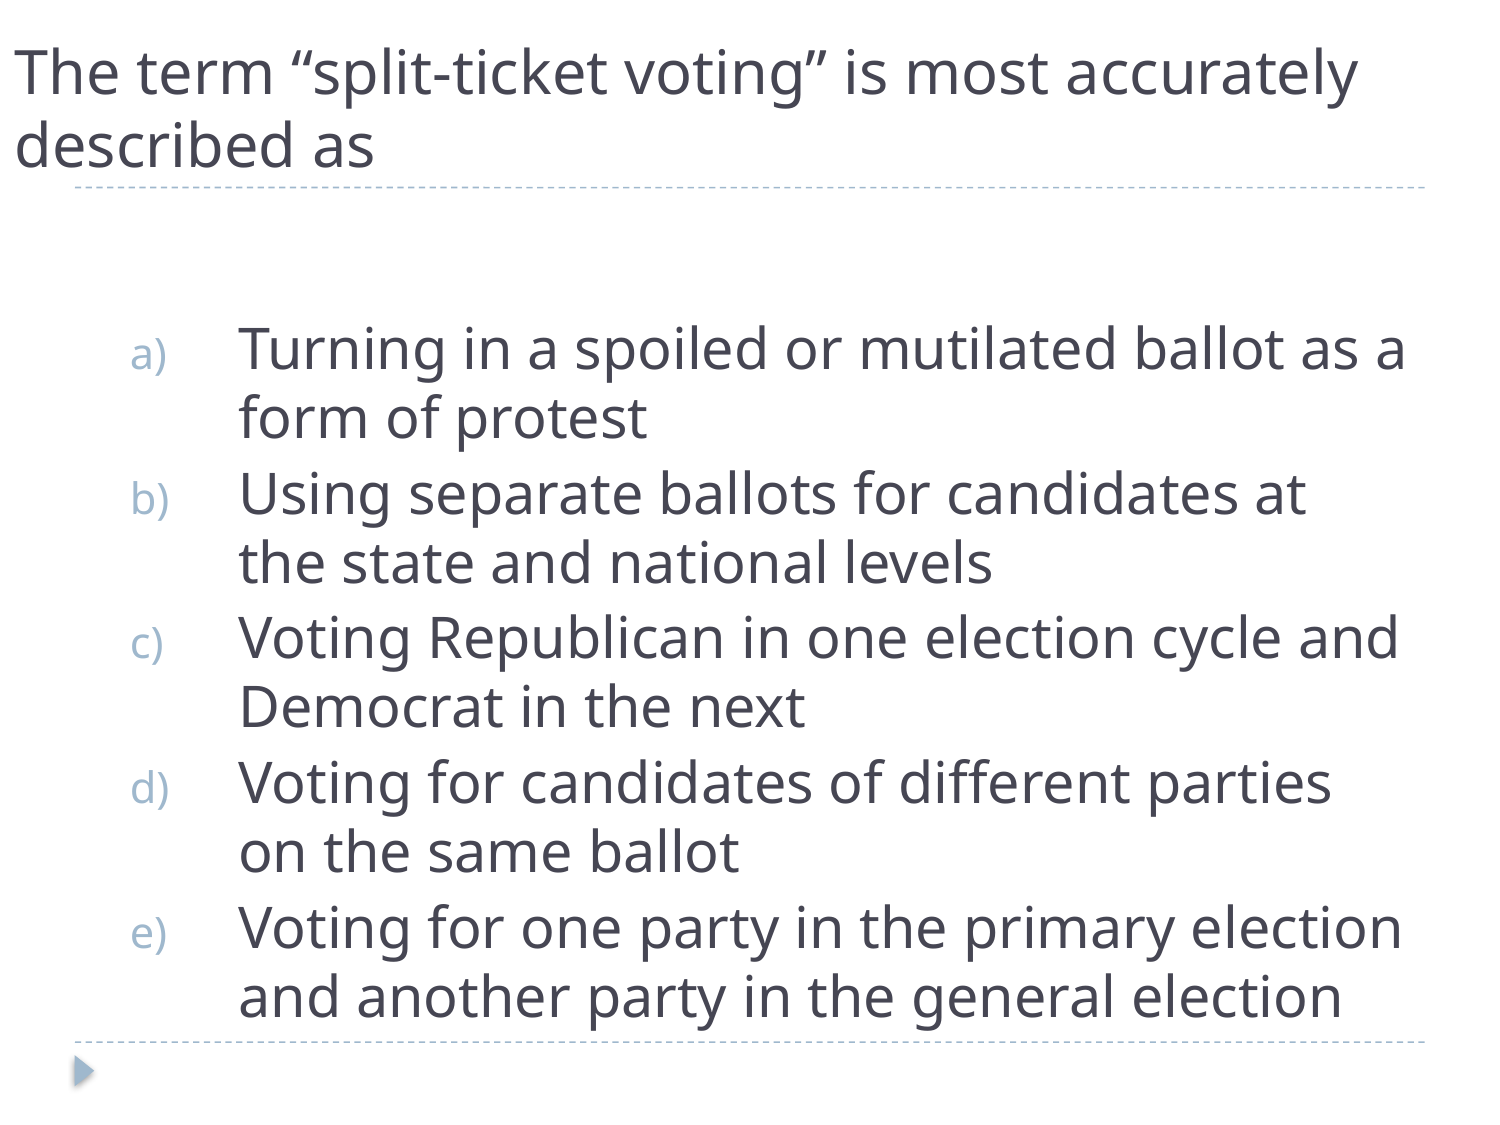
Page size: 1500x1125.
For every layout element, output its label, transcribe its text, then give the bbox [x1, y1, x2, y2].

list Turning in a spoiled or mutilated ballot as a form of protest Using separate ballots for candidates at the state and national levels Voting Republican in one election cycle and Democrat in the next Voting for candidates of different parties on the same ballot Voting for one party in the primary election and another party in the general election [75, 252, 1425, 1063]
title The term “split-ticket voting” is most accurately described as [0, 24, 1500, 188]
